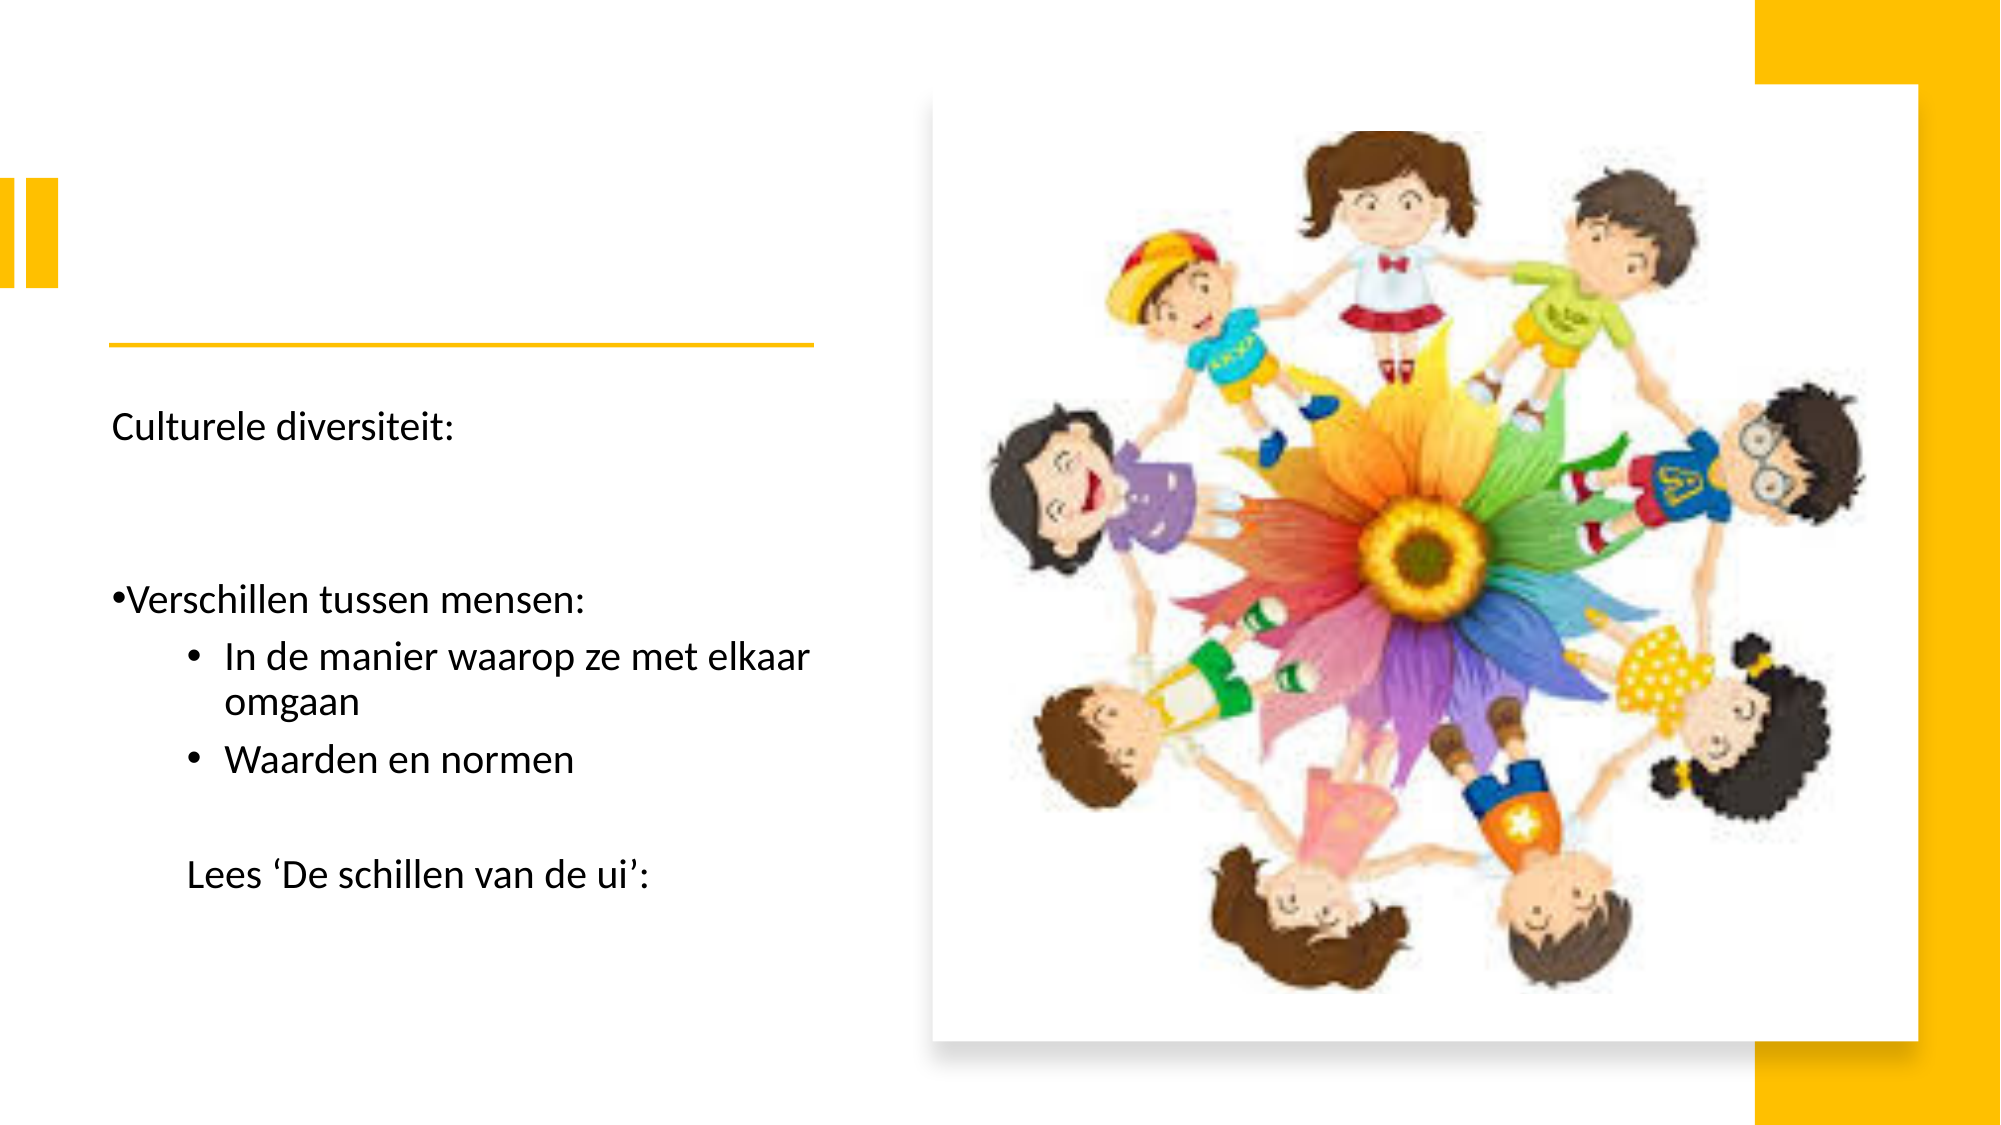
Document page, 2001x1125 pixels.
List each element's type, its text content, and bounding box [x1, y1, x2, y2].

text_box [0, 177, 59, 289]
text_box [1754, 0, 2000, 1125]
picture [980, 131, 1871, 994]
text_box [0, 0, 1754, 1125]
text_box [932, 83, 1919, 1042]
text_box Culturele diversiteit: Verschillen tussen mensen: In de manier waarop ze met elkaar omgaan Waarden en normen Lees ‘De schillen van de ui’: [96, 382, 845, 1036]
text_box [108, 342, 815, 348]
